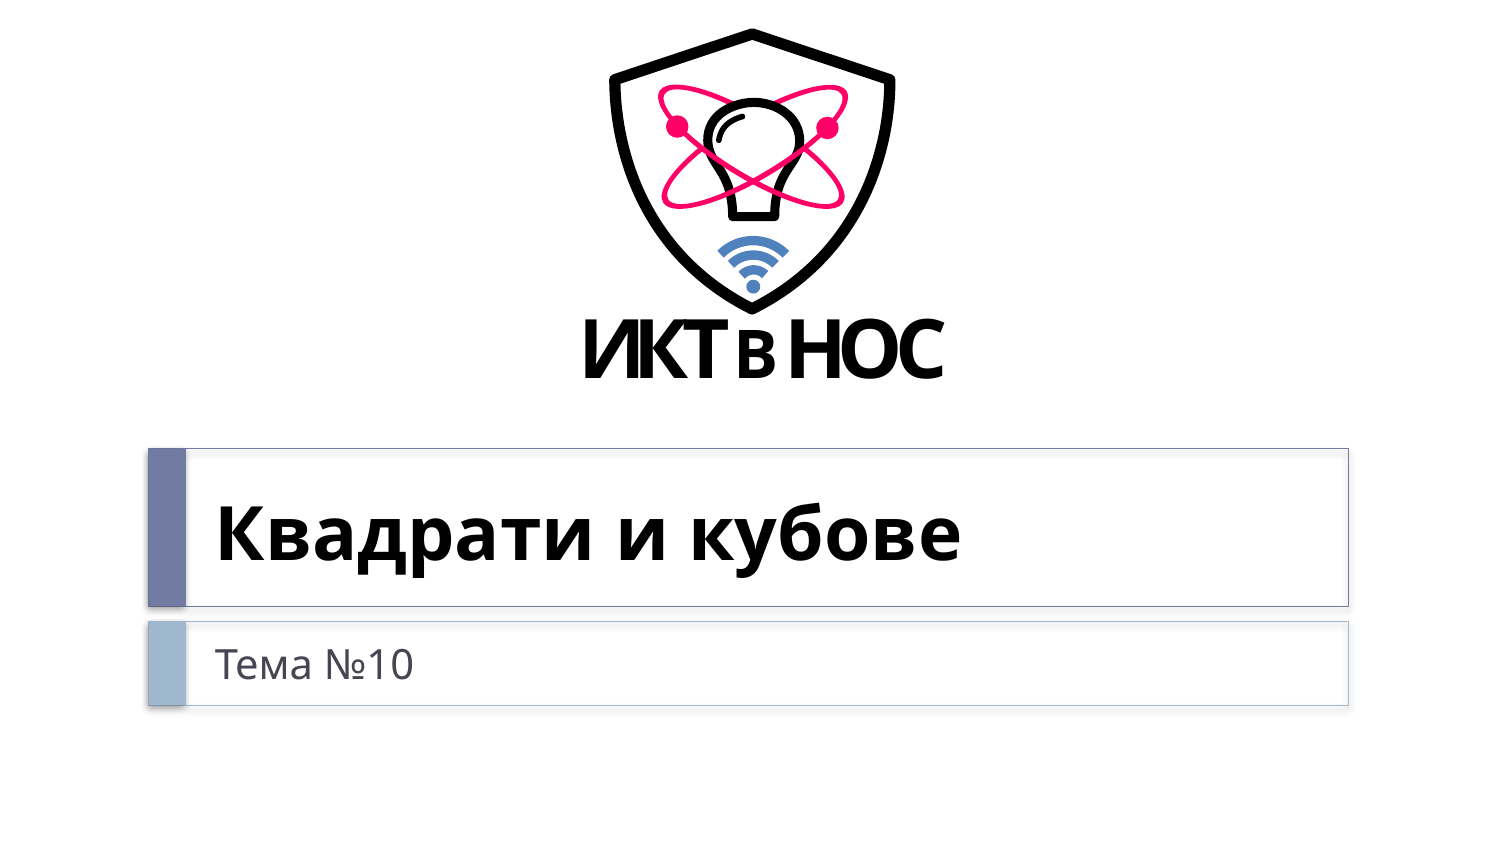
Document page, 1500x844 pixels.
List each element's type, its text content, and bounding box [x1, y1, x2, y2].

subtitle Тема №10 [200, 630, 1325, 697]
title Квадрати и кубове [200, 478, 1325, 600]
